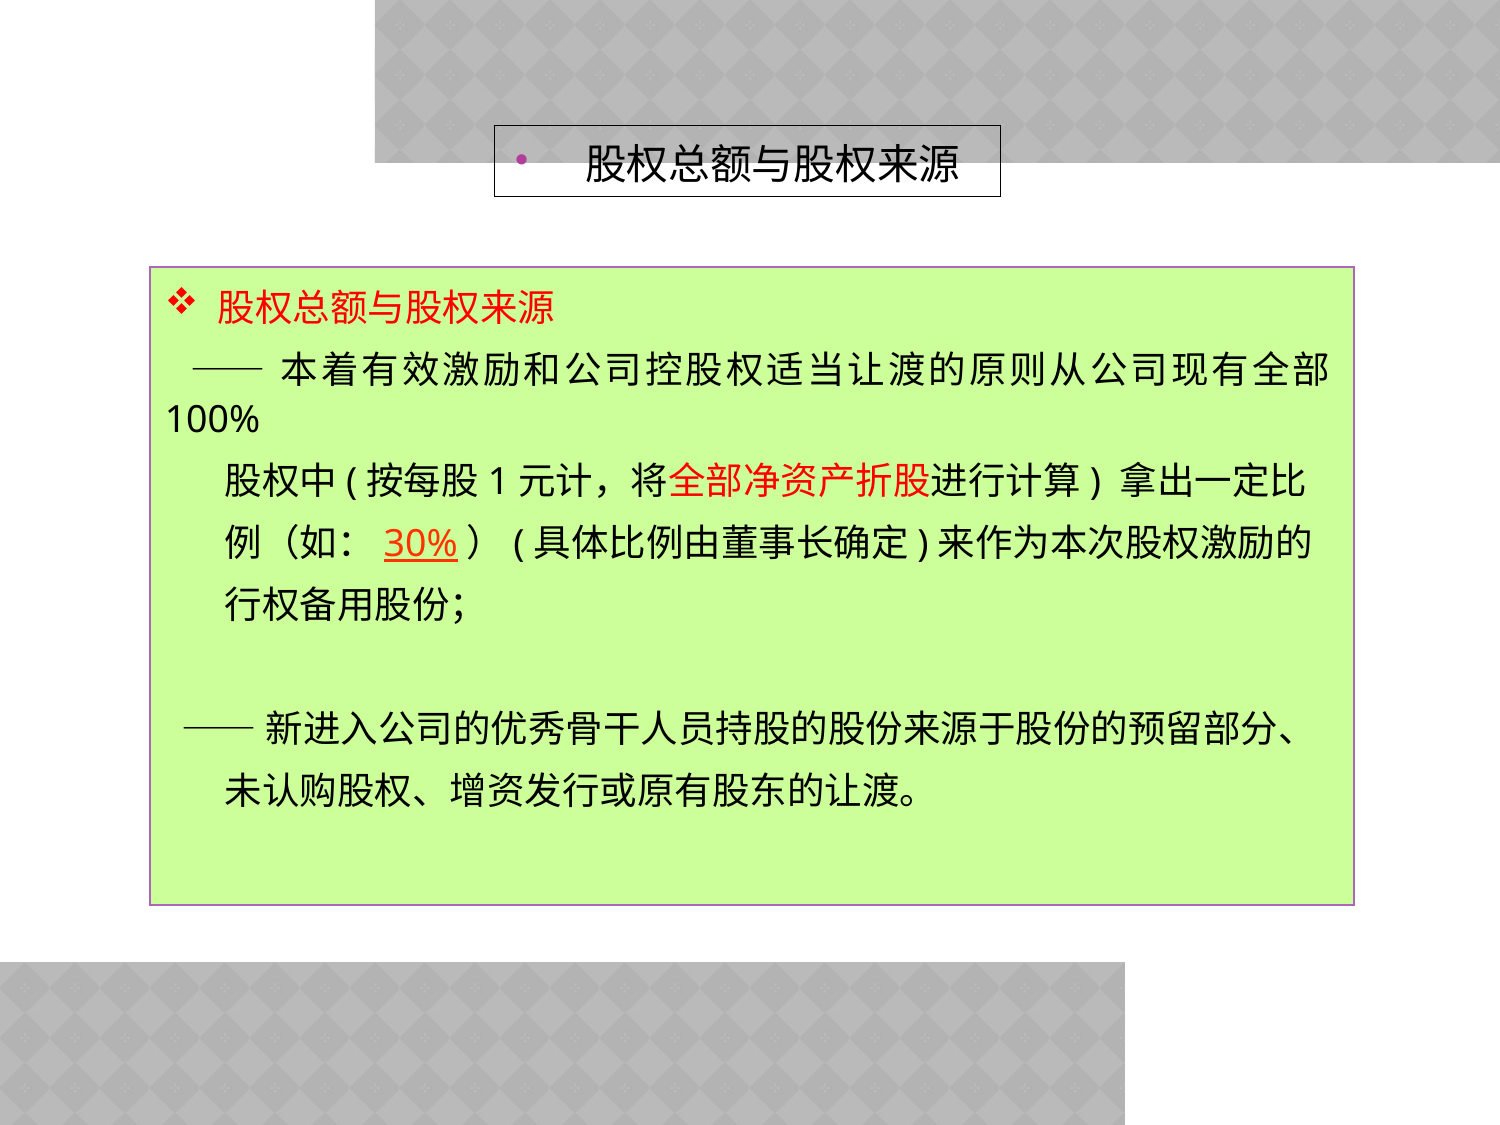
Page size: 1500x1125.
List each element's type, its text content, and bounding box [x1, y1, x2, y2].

list 股权总额与股权来源 [494, 125, 1001, 197]
text_box 股权总额与股权来源 ——本着有效激励和公司控股权适当让渡的原则从公司现有全部100% 股权中(按每股1元计，将全部净资产折股进行计算) 拿出一定比 例（如：30%）(具体比例由董事长确定)来作为本次股权激励的 行权备用股份； ——新进入公司的优秀骨干人员持股的股份来源于股份的预留部分、 未认购股权、增资发行或原有股东的让渡。 [149, 267, 1354, 905]
